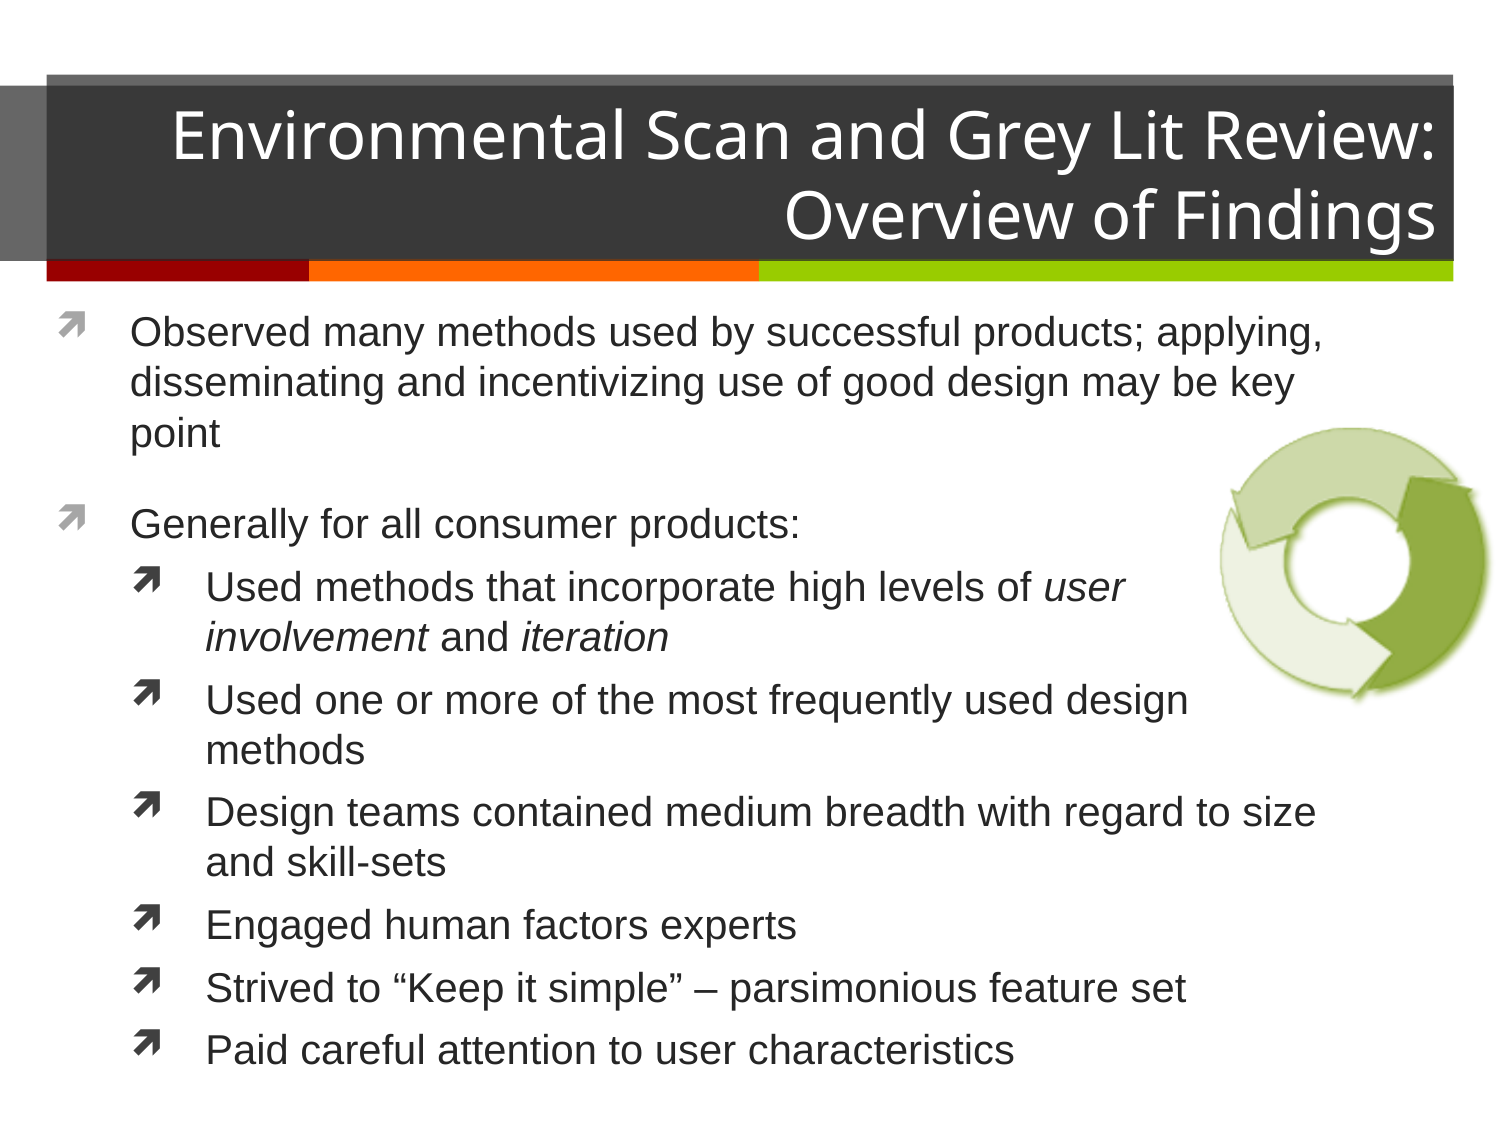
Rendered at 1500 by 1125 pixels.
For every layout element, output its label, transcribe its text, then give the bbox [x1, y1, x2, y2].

title Environmental Scan and Grey Lit Review: Overview of Findings [0, 85, 1454, 261]
picture [1194, 402, 1500, 717]
list Observed many methods used by successful products; applying, disseminating and incentivizing use of good design may be key point Generally for all consumer products: Used methods that incorporate high levels of user involvement and iteration Used one or more of the most frequently used design methods Design teams contained medium breadth with regard to size and skill-sets Engaged human factors experts Strived to “Keep it simple” – parsimonious feature set Paid careful attention to user characteristics [40, 297, 1352, 1084]
